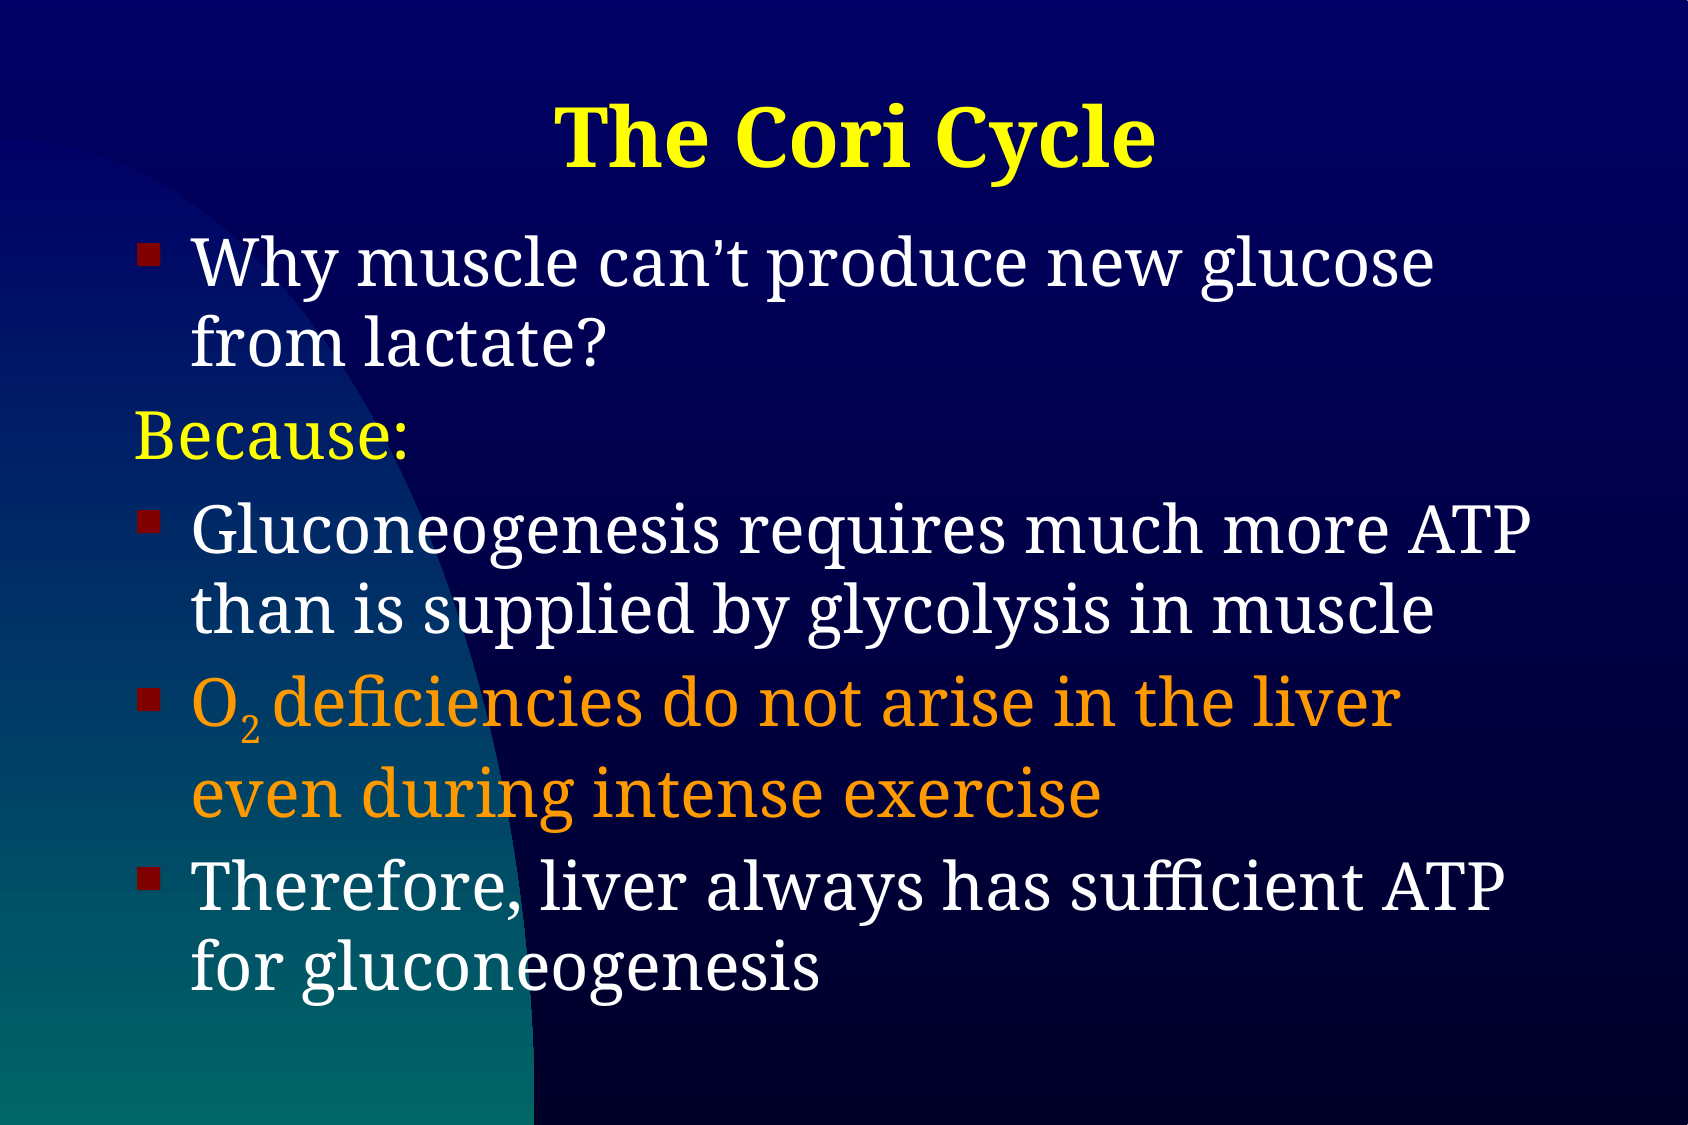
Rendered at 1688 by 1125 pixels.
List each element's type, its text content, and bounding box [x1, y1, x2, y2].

list Why muscle can’t produce new glucose from lactate? Because: Gluconeogenesis requires much more ATP than is supplied by glycolysis in muscle O2 deficiencies do not arise in the liver even during intense exercise Therefore, liver always has sufficient ATP for gluconeogenesis [118, 212, 1550, 1025]
title The Cori Cycle [181, 87, 1532, 205]
